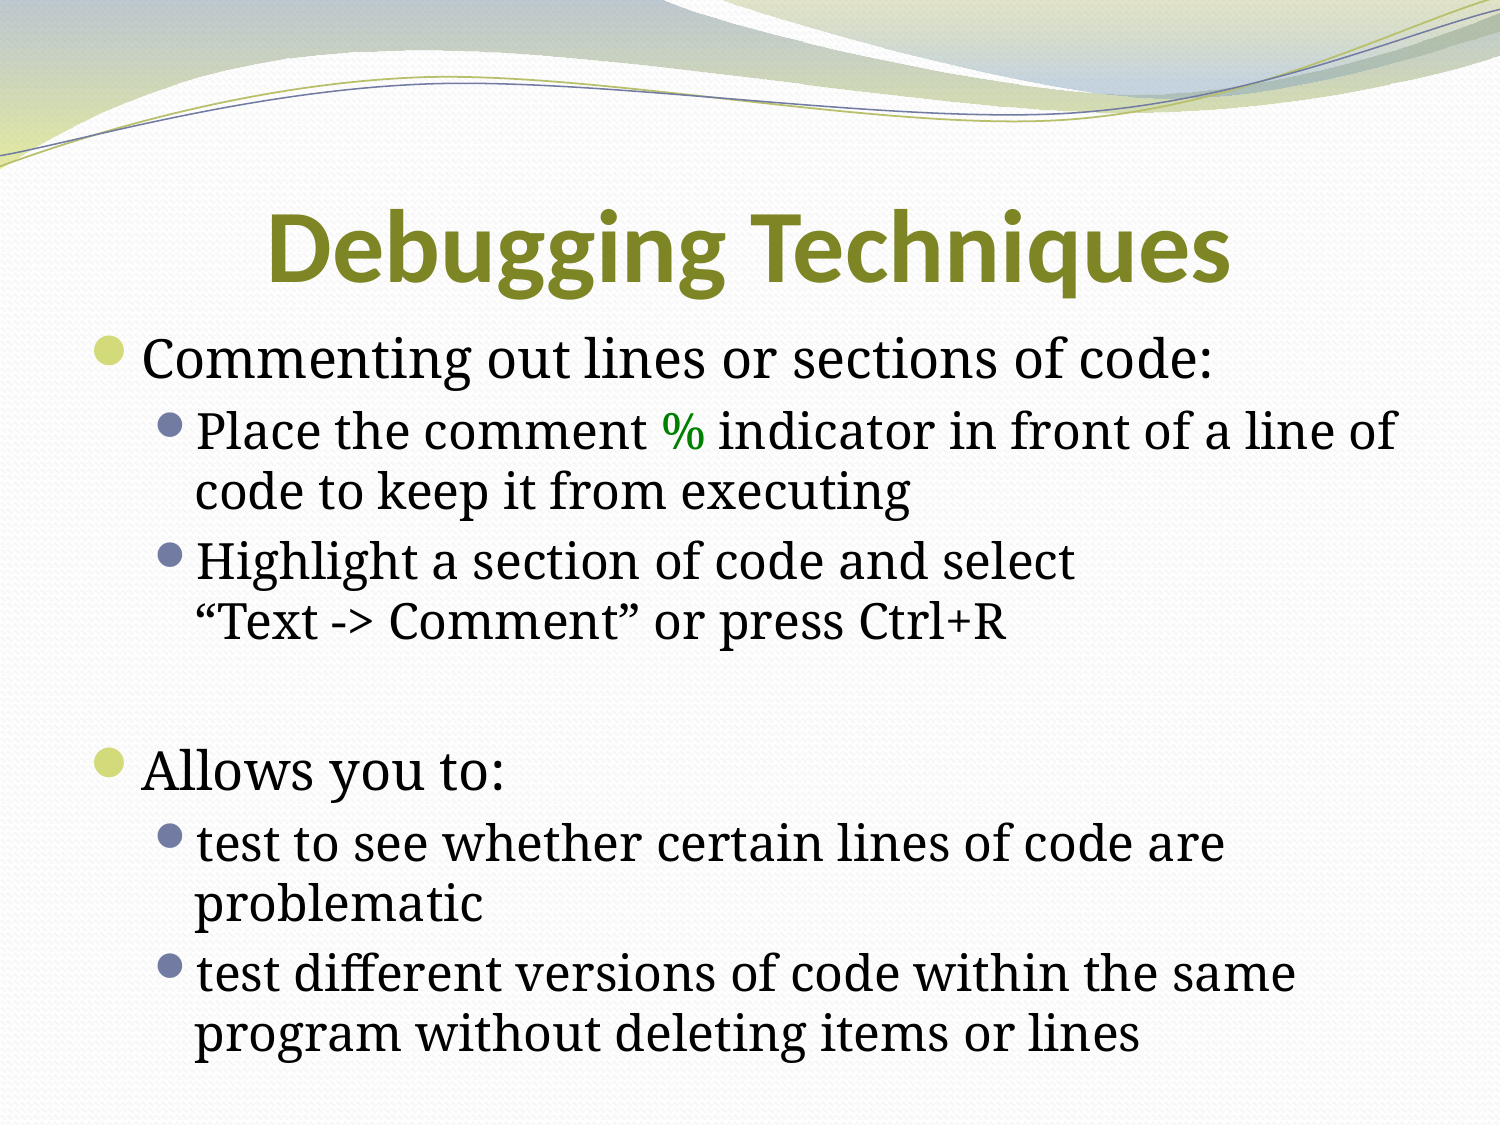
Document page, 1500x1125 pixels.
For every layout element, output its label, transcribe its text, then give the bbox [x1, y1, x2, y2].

title Debugging Techniques [75, 115, 1425, 303]
list Commenting out lines or sections of code: Place the comment % indicator in front of a line of code to keep it from executing Highlight a section of code and select “Text -> Comment” or press Ctrl+R Allows you to: test to see whether certain lines of code are problematic test different versions of code within the same program without deleting items or lines [75, 317, 1425, 1038]
